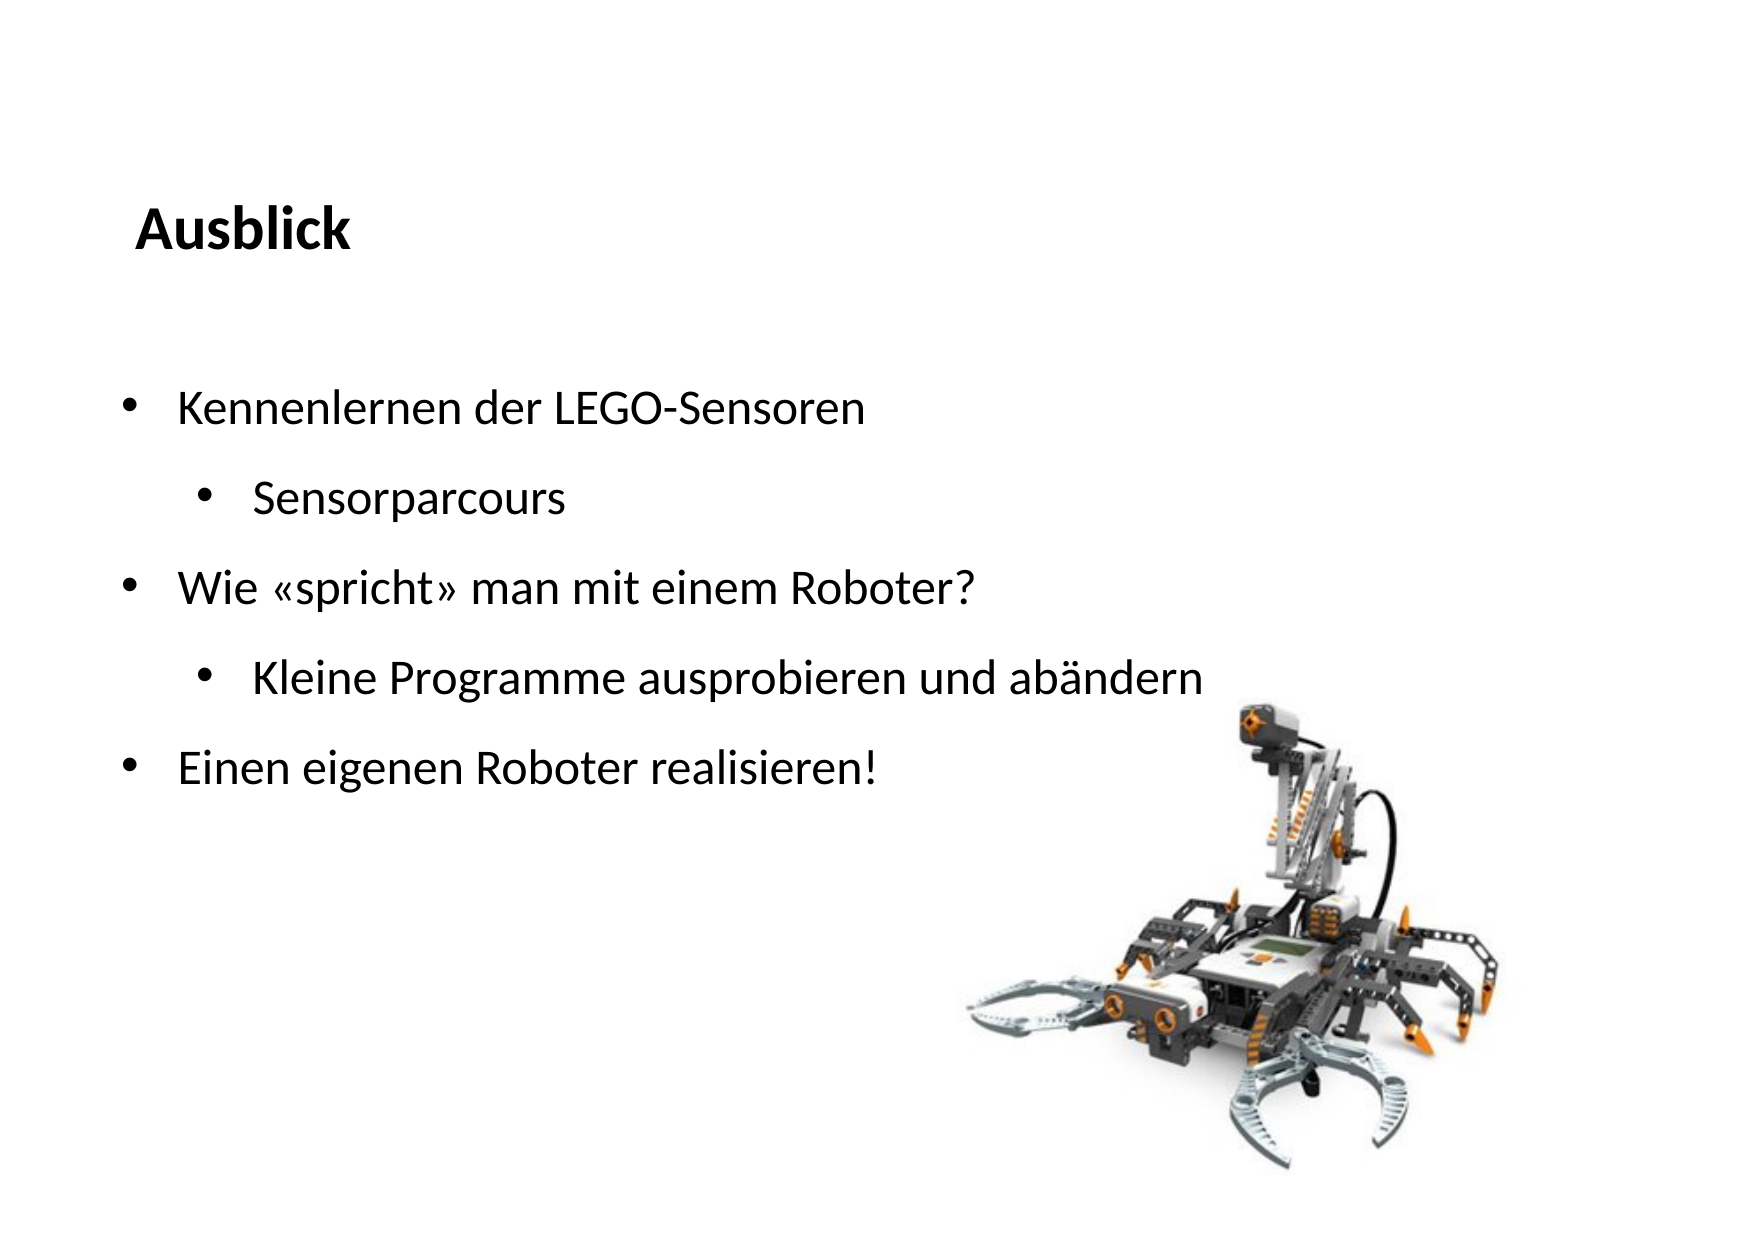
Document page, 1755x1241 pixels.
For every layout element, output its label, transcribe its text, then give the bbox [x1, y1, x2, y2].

text_box Kennenlernen der LEGO-Sensoren Sensorparcours Wie «spricht» man mit einem Roboter? Kleine Programme ausprobieren und abändern Einen eigenen Roboter realisieren! [121, 344, 1573, 1051]
picture [900, 697, 1606, 1176]
title Ausblick [121, 179, 1503, 308]
